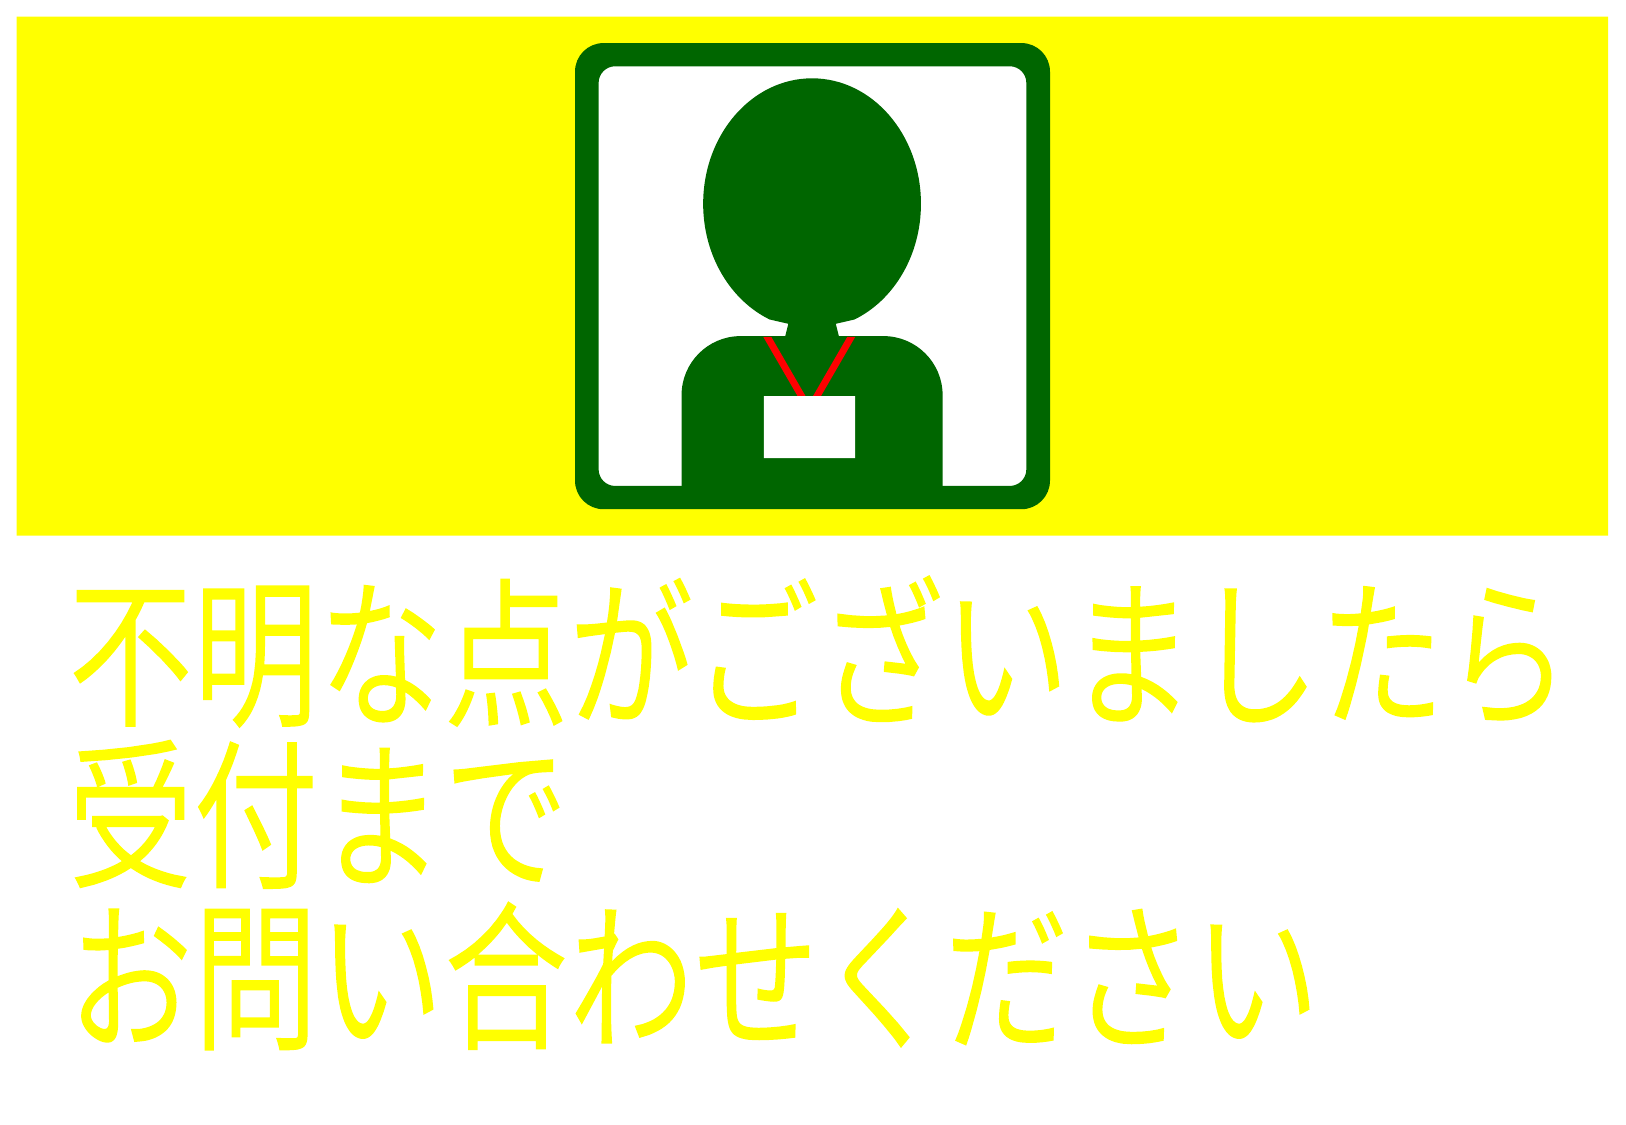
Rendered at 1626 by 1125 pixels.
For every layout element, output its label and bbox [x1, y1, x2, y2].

text_box [574, 42, 1051, 510]
text_box [14, 15, 1610, 538]
